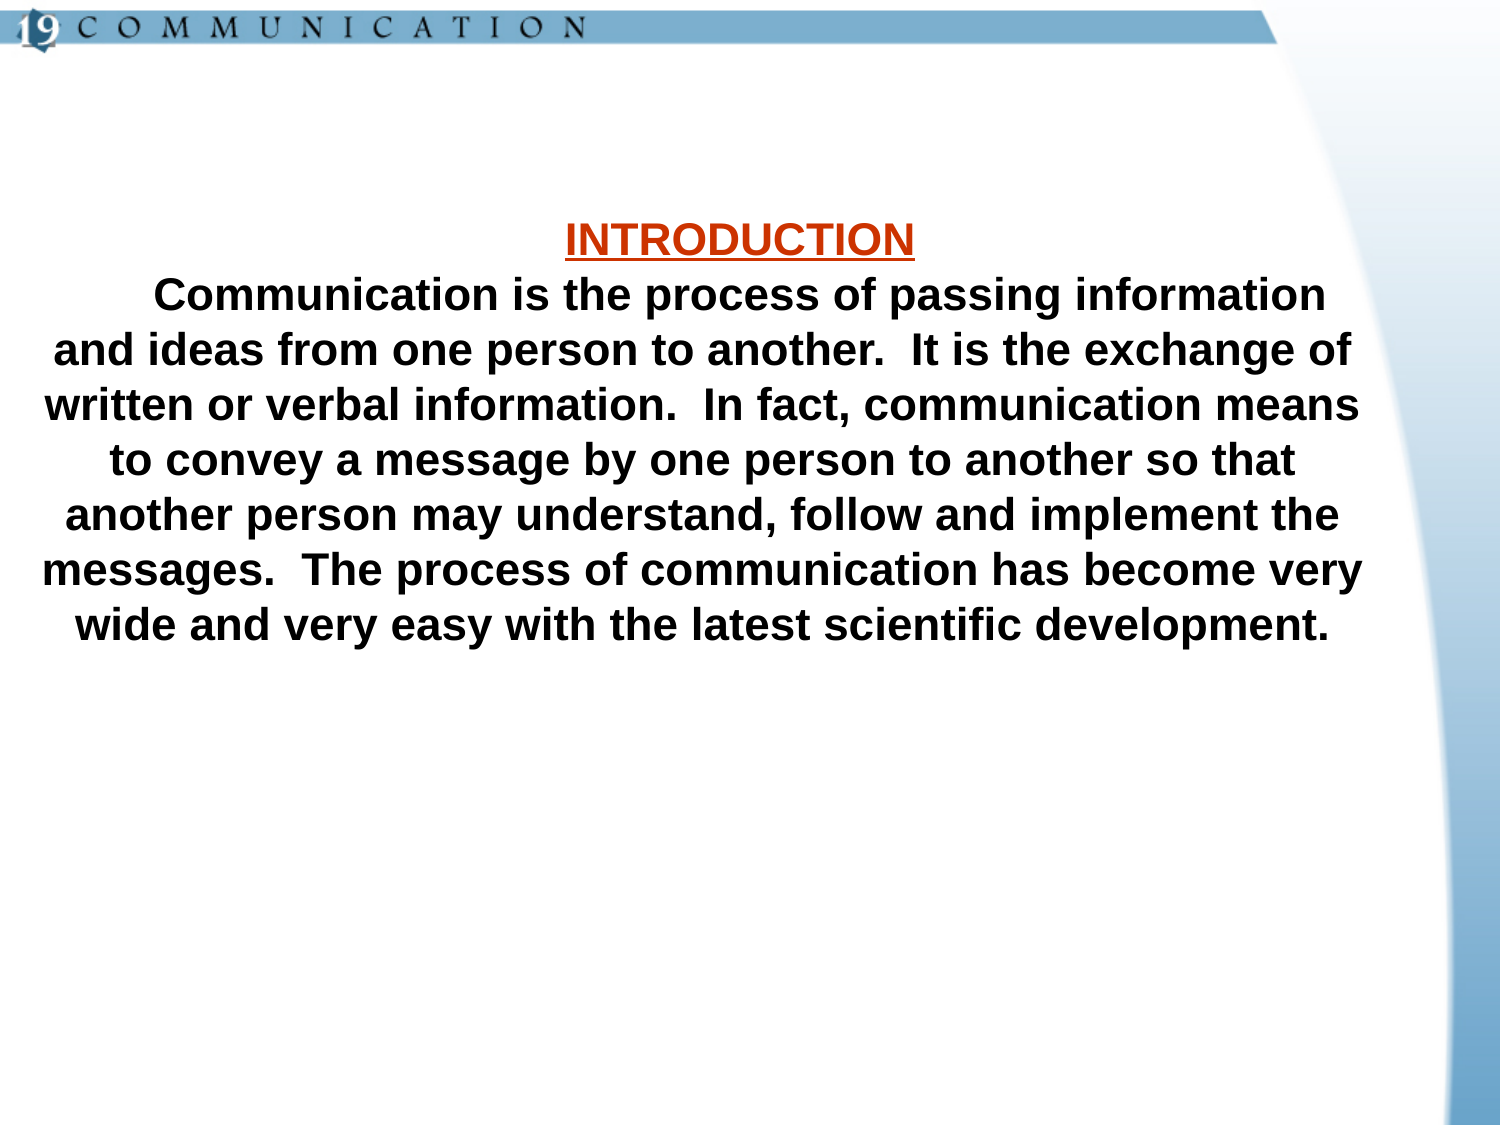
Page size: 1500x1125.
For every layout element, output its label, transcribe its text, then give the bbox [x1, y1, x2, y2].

text_box INTRODUCTION Communication is the process of passing information and ideas from one person to another. It is the exchange of written or verbal information. In fact, communication means to convey a message by one person to another so that another person may understand, follow and implement the messages. The process of communication has become very wide and very easy with the latest scientific development. [17, 202, 1388, 657]
picture [0, 0, 1500, 1125]
